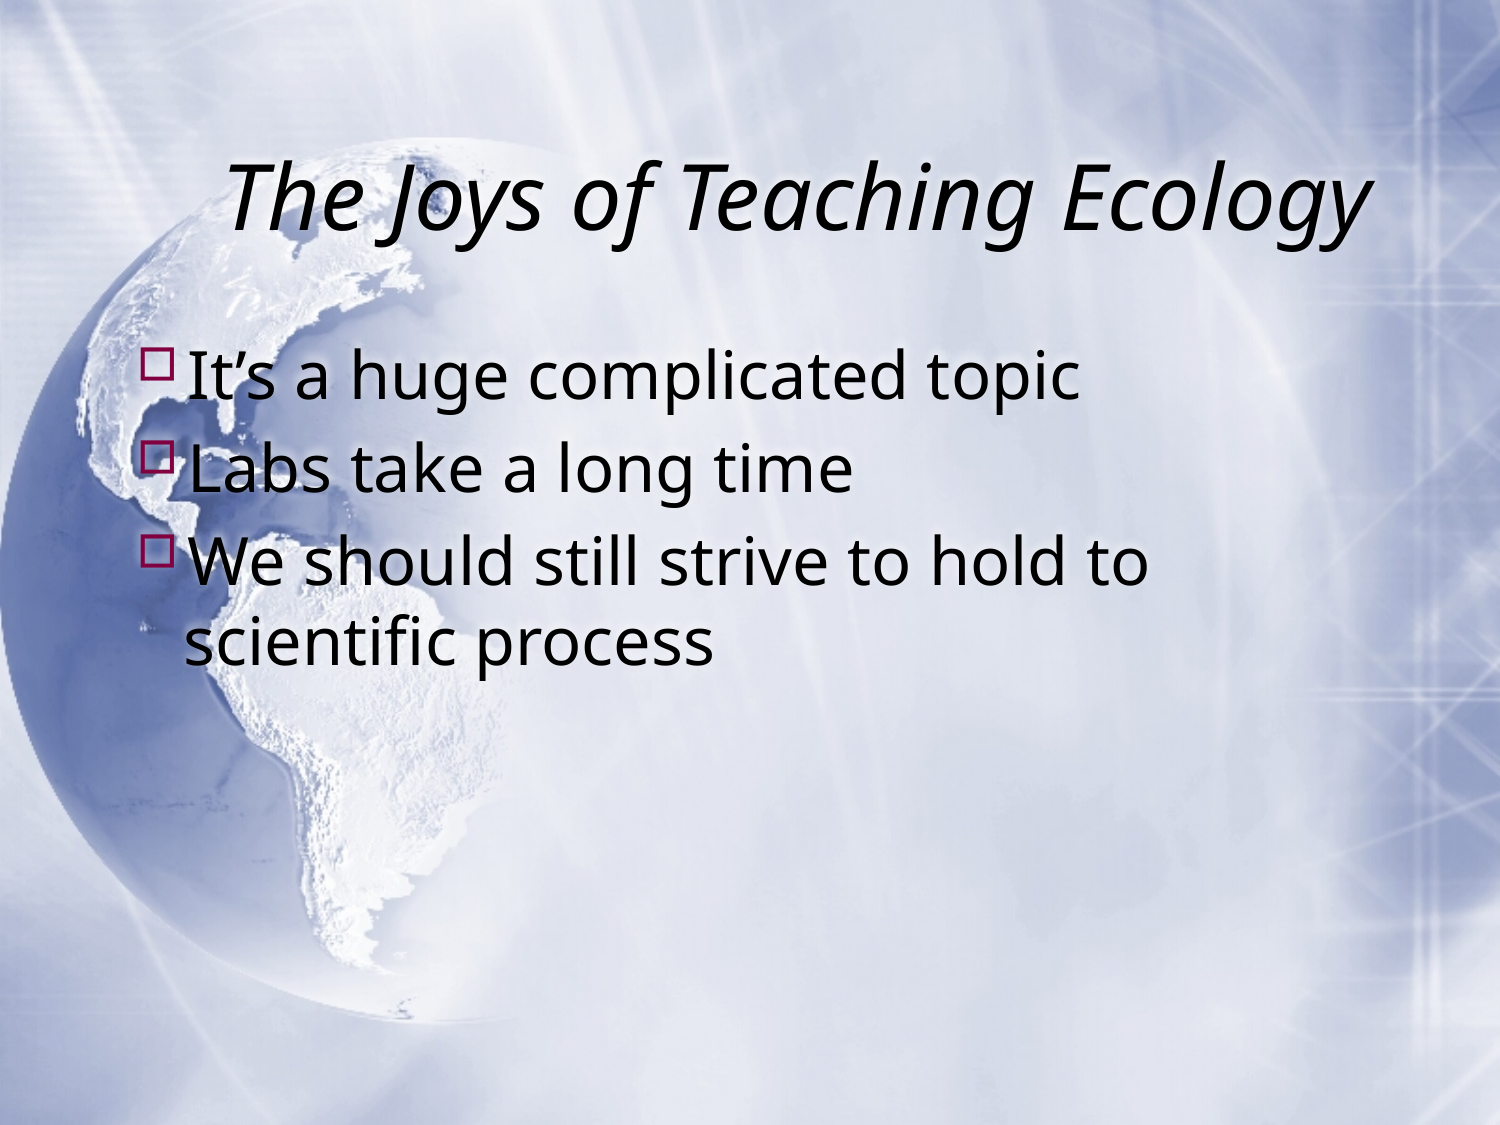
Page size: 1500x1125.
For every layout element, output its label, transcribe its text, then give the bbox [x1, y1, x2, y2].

title The Joys of Teaching Ecology [112, 99, 1388, 288]
list It’s a huge complicated topic Labs take a long time We should still strive to hold to scientific process [112, 324, 1388, 1001]
picture [0, 0, 1500, 1125]
